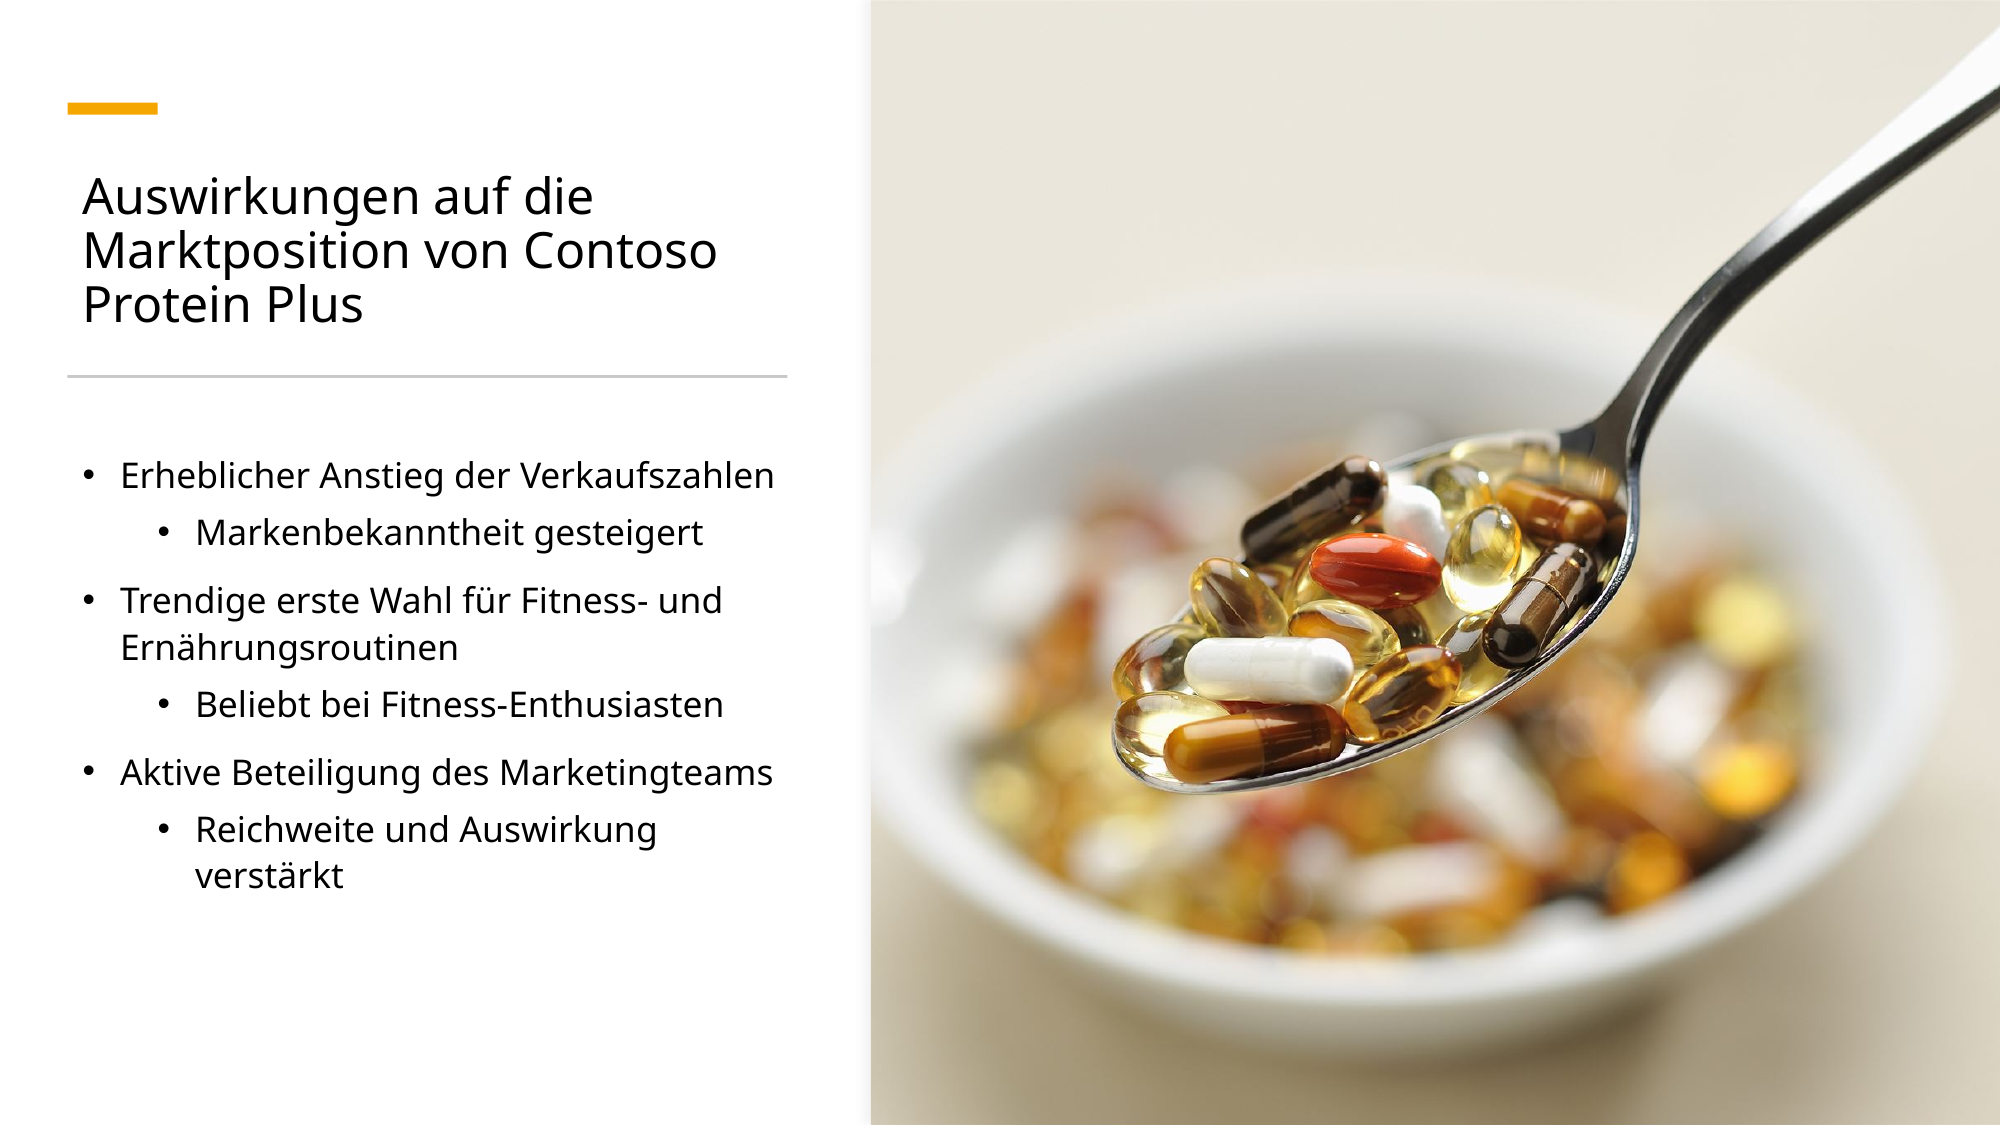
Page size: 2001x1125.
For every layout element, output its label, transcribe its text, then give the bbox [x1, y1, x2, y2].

text_box [67, 102, 159, 116]
text_box [0, 0, 862, 1125]
text_box [66, 374, 788, 379]
title Auswirkungen auf die Marktposition von Contoso Protein Plus [67, 161, 804, 341]
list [870, 0, 2000, 1125]
list Erheblicher Anstieg der Verkaufszahlen Markenbekanntheit gesteigert Trendige erste Wahl für Fitness- und Ernährungsroutinen Beliebt bei Fitness-Enthusiasten Aktive Beteiligung des Marketingteams Reichweite und Auswirkung verstärkt [67, 441, 806, 1029]
